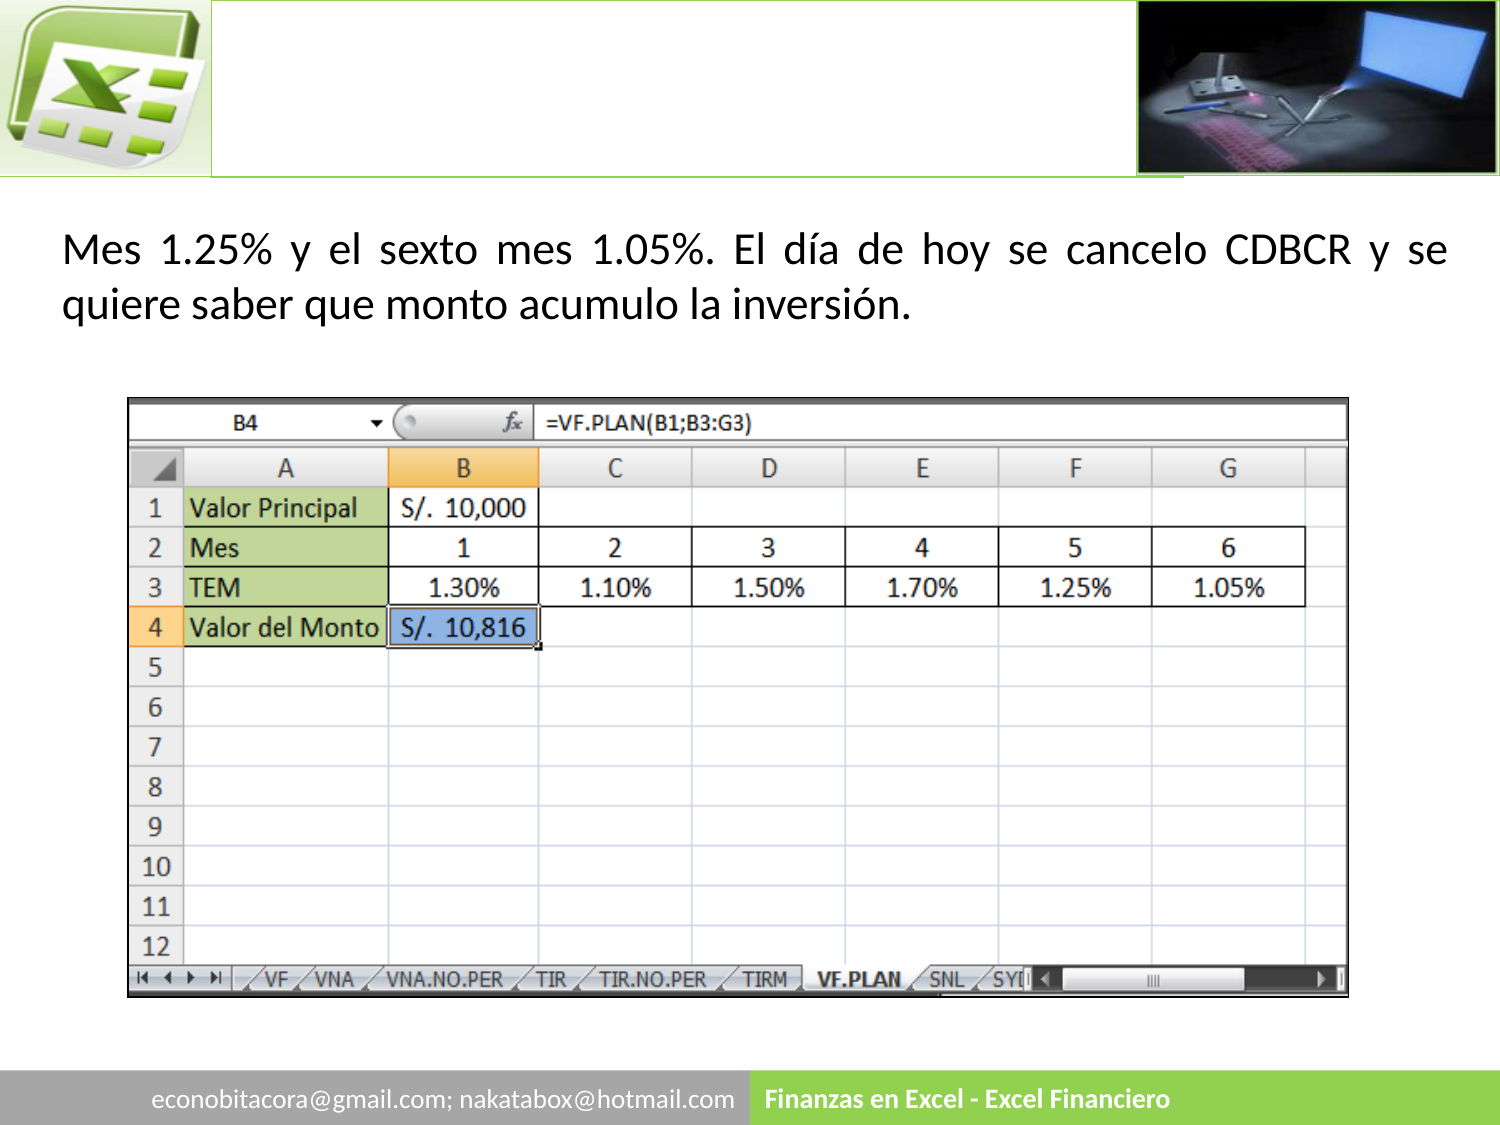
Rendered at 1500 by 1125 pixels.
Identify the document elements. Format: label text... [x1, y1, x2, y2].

text_box [212, 0, 1134, 178]
picture [0, 0, 212, 177]
text_box Finanzas en Excel - Excel Financiero [749, 1070, 1500, 1125]
text_box econobitacora@gmail.com; nakatabox@hotmail.com [0, 1070, 749, 1125]
picture [1136, 0, 1500, 177]
text_box Mes 1.25% y el sexto mes 1.05%. El día de hoy se cancelo CDBCR y se quiere saber que monto acumulo la inversión. [46, 210, 1465, 340]
picture [128, 398, 1348, 997]
